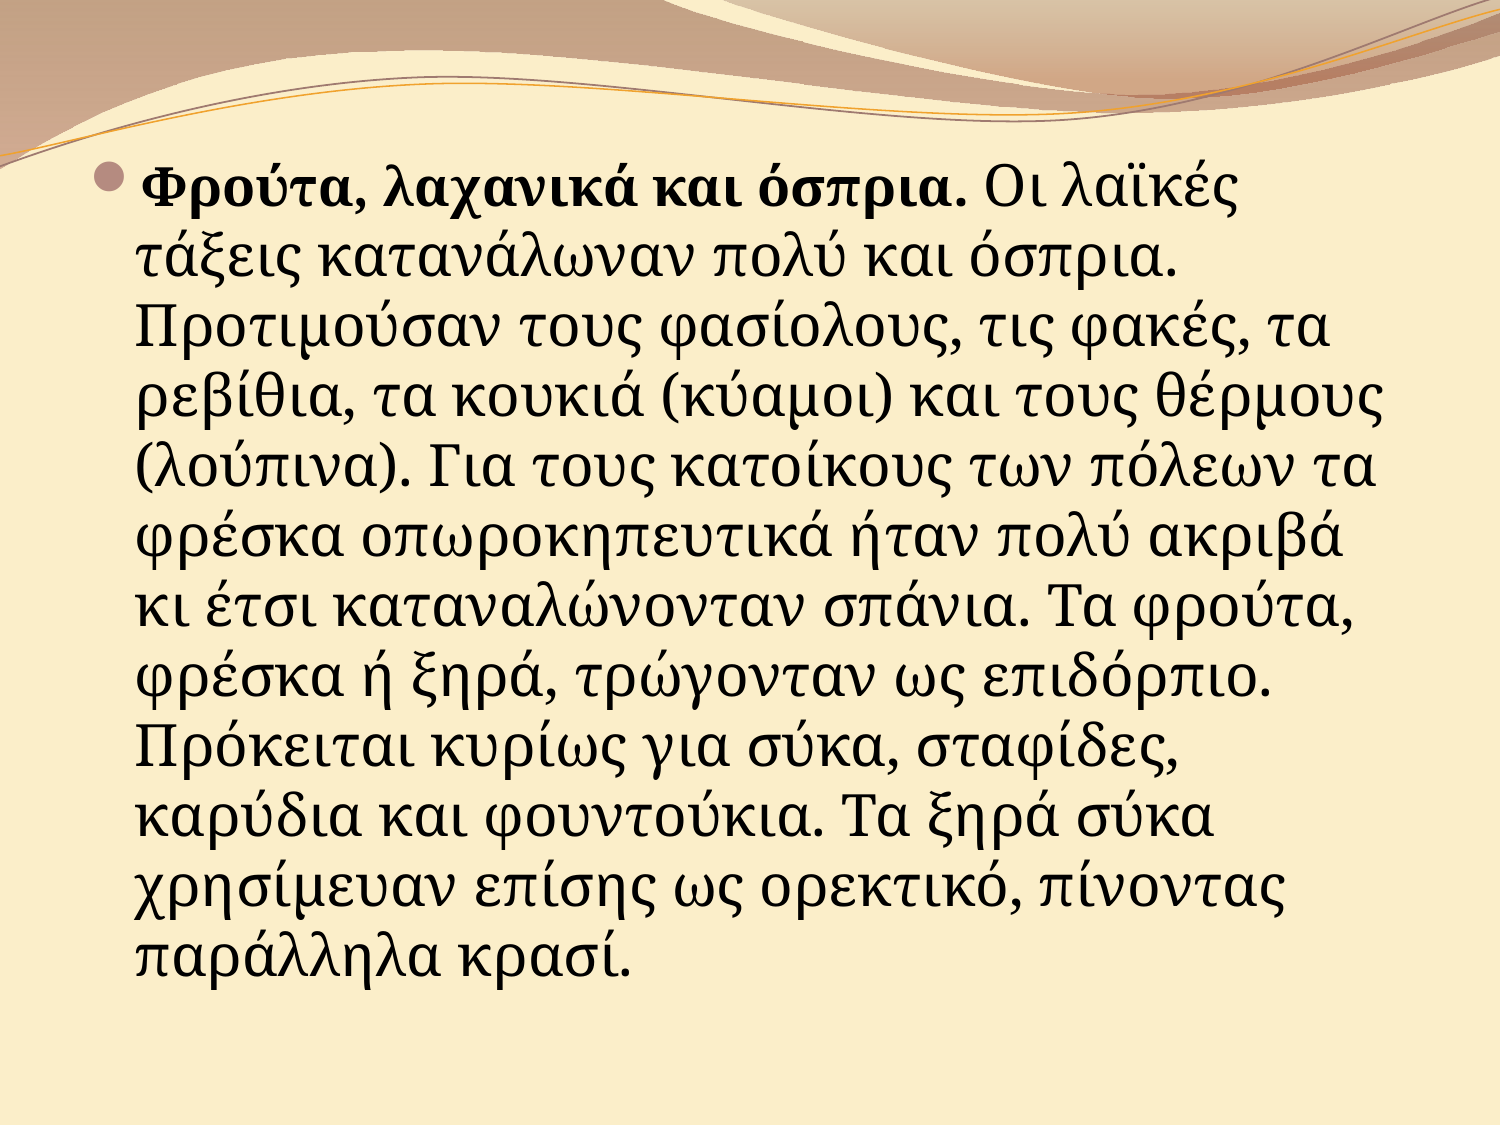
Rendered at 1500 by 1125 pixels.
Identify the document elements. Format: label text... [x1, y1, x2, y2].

list Φρούτα, λαχανικά και όσπρια. Οι λαϊκές τάξεις κατανάλωναν πολύ και όσπρια. Προτιμούσαν τους φασίολους, τις φακές, τα ρεβίθια, τα κουκιά (κύαμοι) και τους θέρμους (λούπινα). Για τους κατοίκους των πόλεων τα φρέσκα οπωροκηπευτικά ήταν πολύ ακριβά κι έτσι καταναλώνονταν σπάνια. Τα φρούτα, φρέσκα ή ξηρά, τρώγονταν ως επιδόρπιο. Πρόκειται κυρίως για σύκα, σταφίδες, καρύδια και φουντούκια. Τα ξηρά σύκα χρησίμευαν επίσης ως ορεκτικό, πίνοντας παράλληλα κρασί. [75, 140, 1425, 1005]
title [75, 115, 1425, 140]
